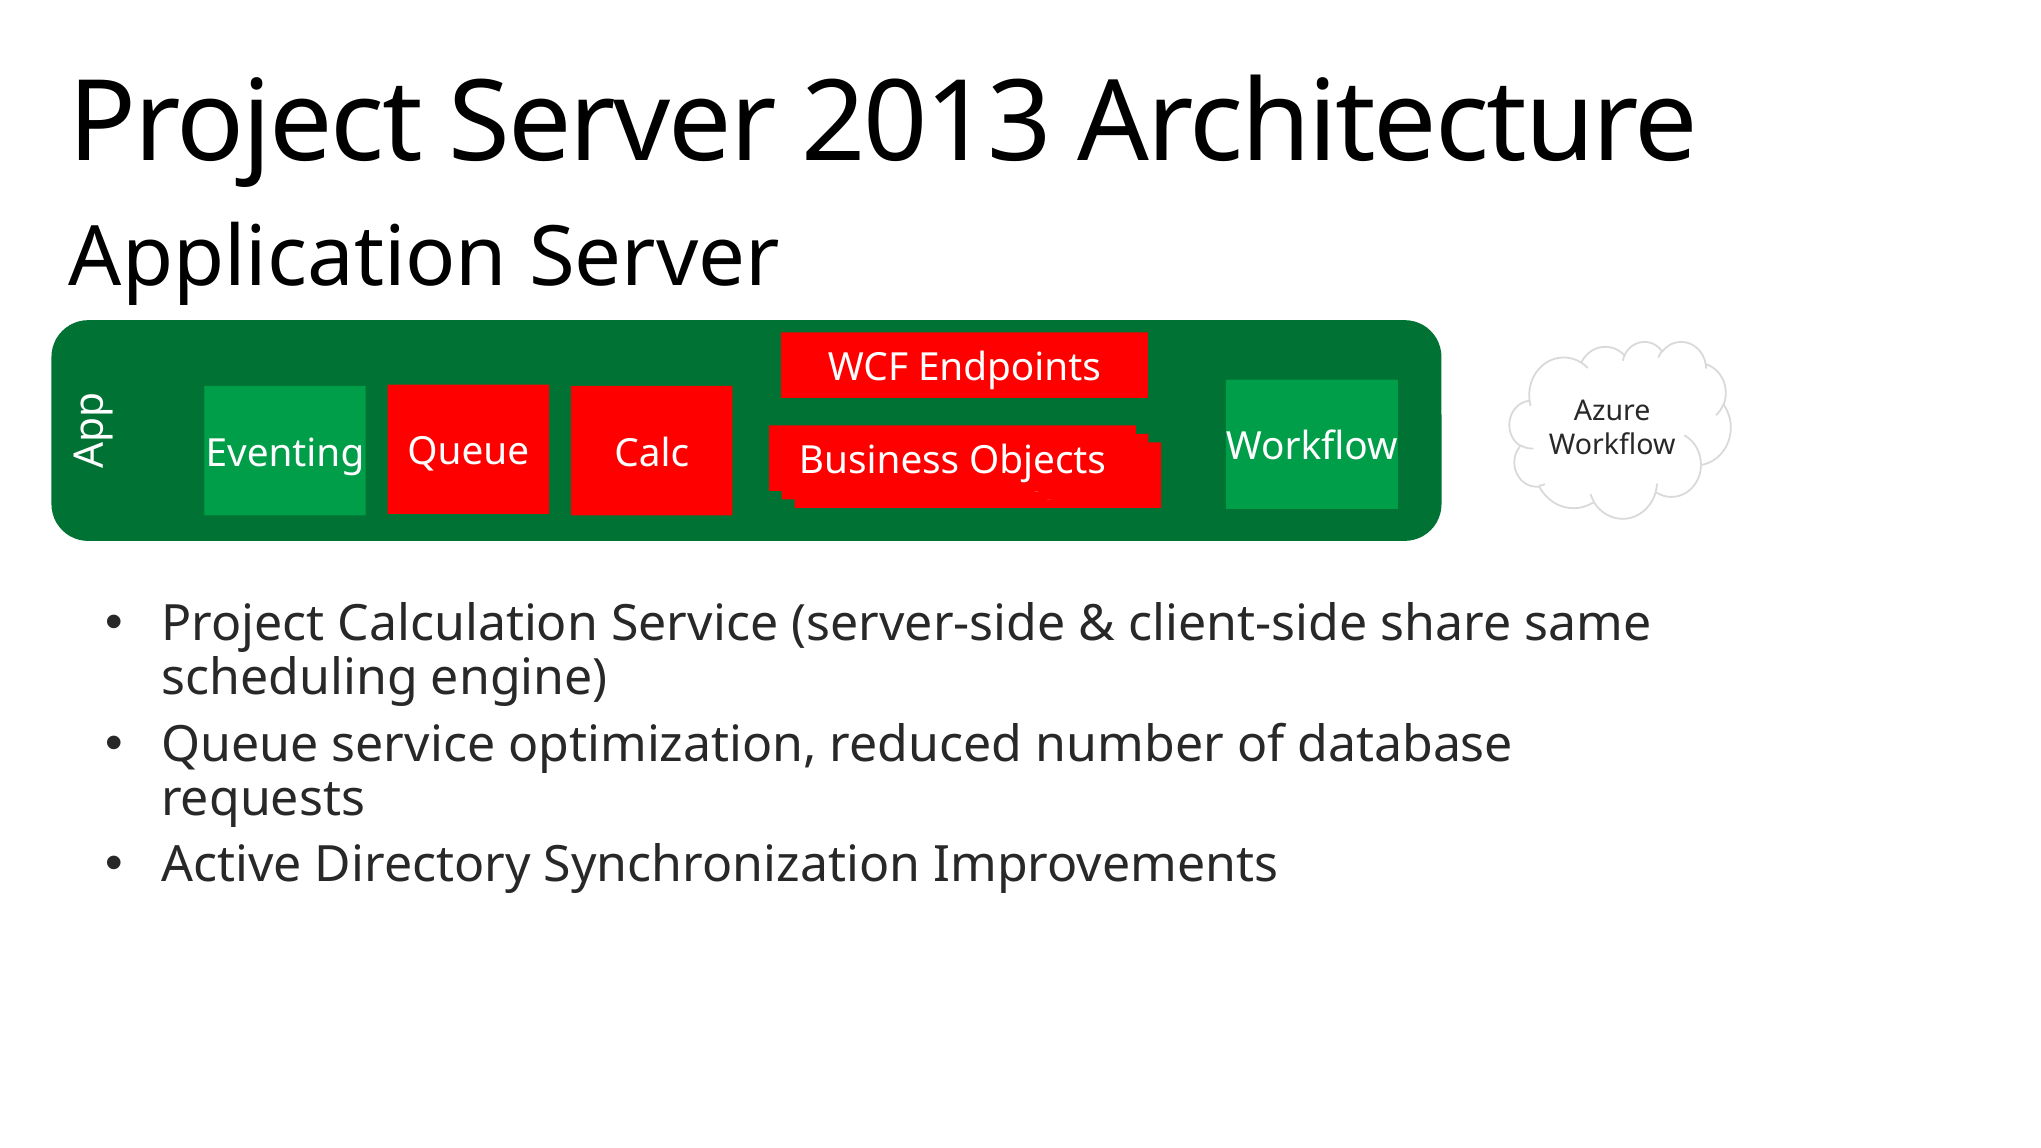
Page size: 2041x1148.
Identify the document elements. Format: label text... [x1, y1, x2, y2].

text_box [768, 425, 1162, 509]
title Project Server 2013 Architecture [45, 48, 1996, 198]
text_box Azure Workflow [1508, 341, 1732, 520]
text_box Project Calculation Service (server-side & client-side share same scheduling engine) Queue service optimization, reduced number of database requests Active Directory Synchronization Improvements [75, 573, 1753, 917]
text_box Workflow [1225, 379, 1399, 510]
text_box App [50, 319, 1443, 542]
text_box Calc [570, 385, 733, 516]
text_box Queue [387, 384, 550, 515]
list Application Server [45, 198, 1996, 321]
text_box Eventing [203, 385, 367, 516]
text_box WCF Endpoints [780, 331, 1149, 399]
